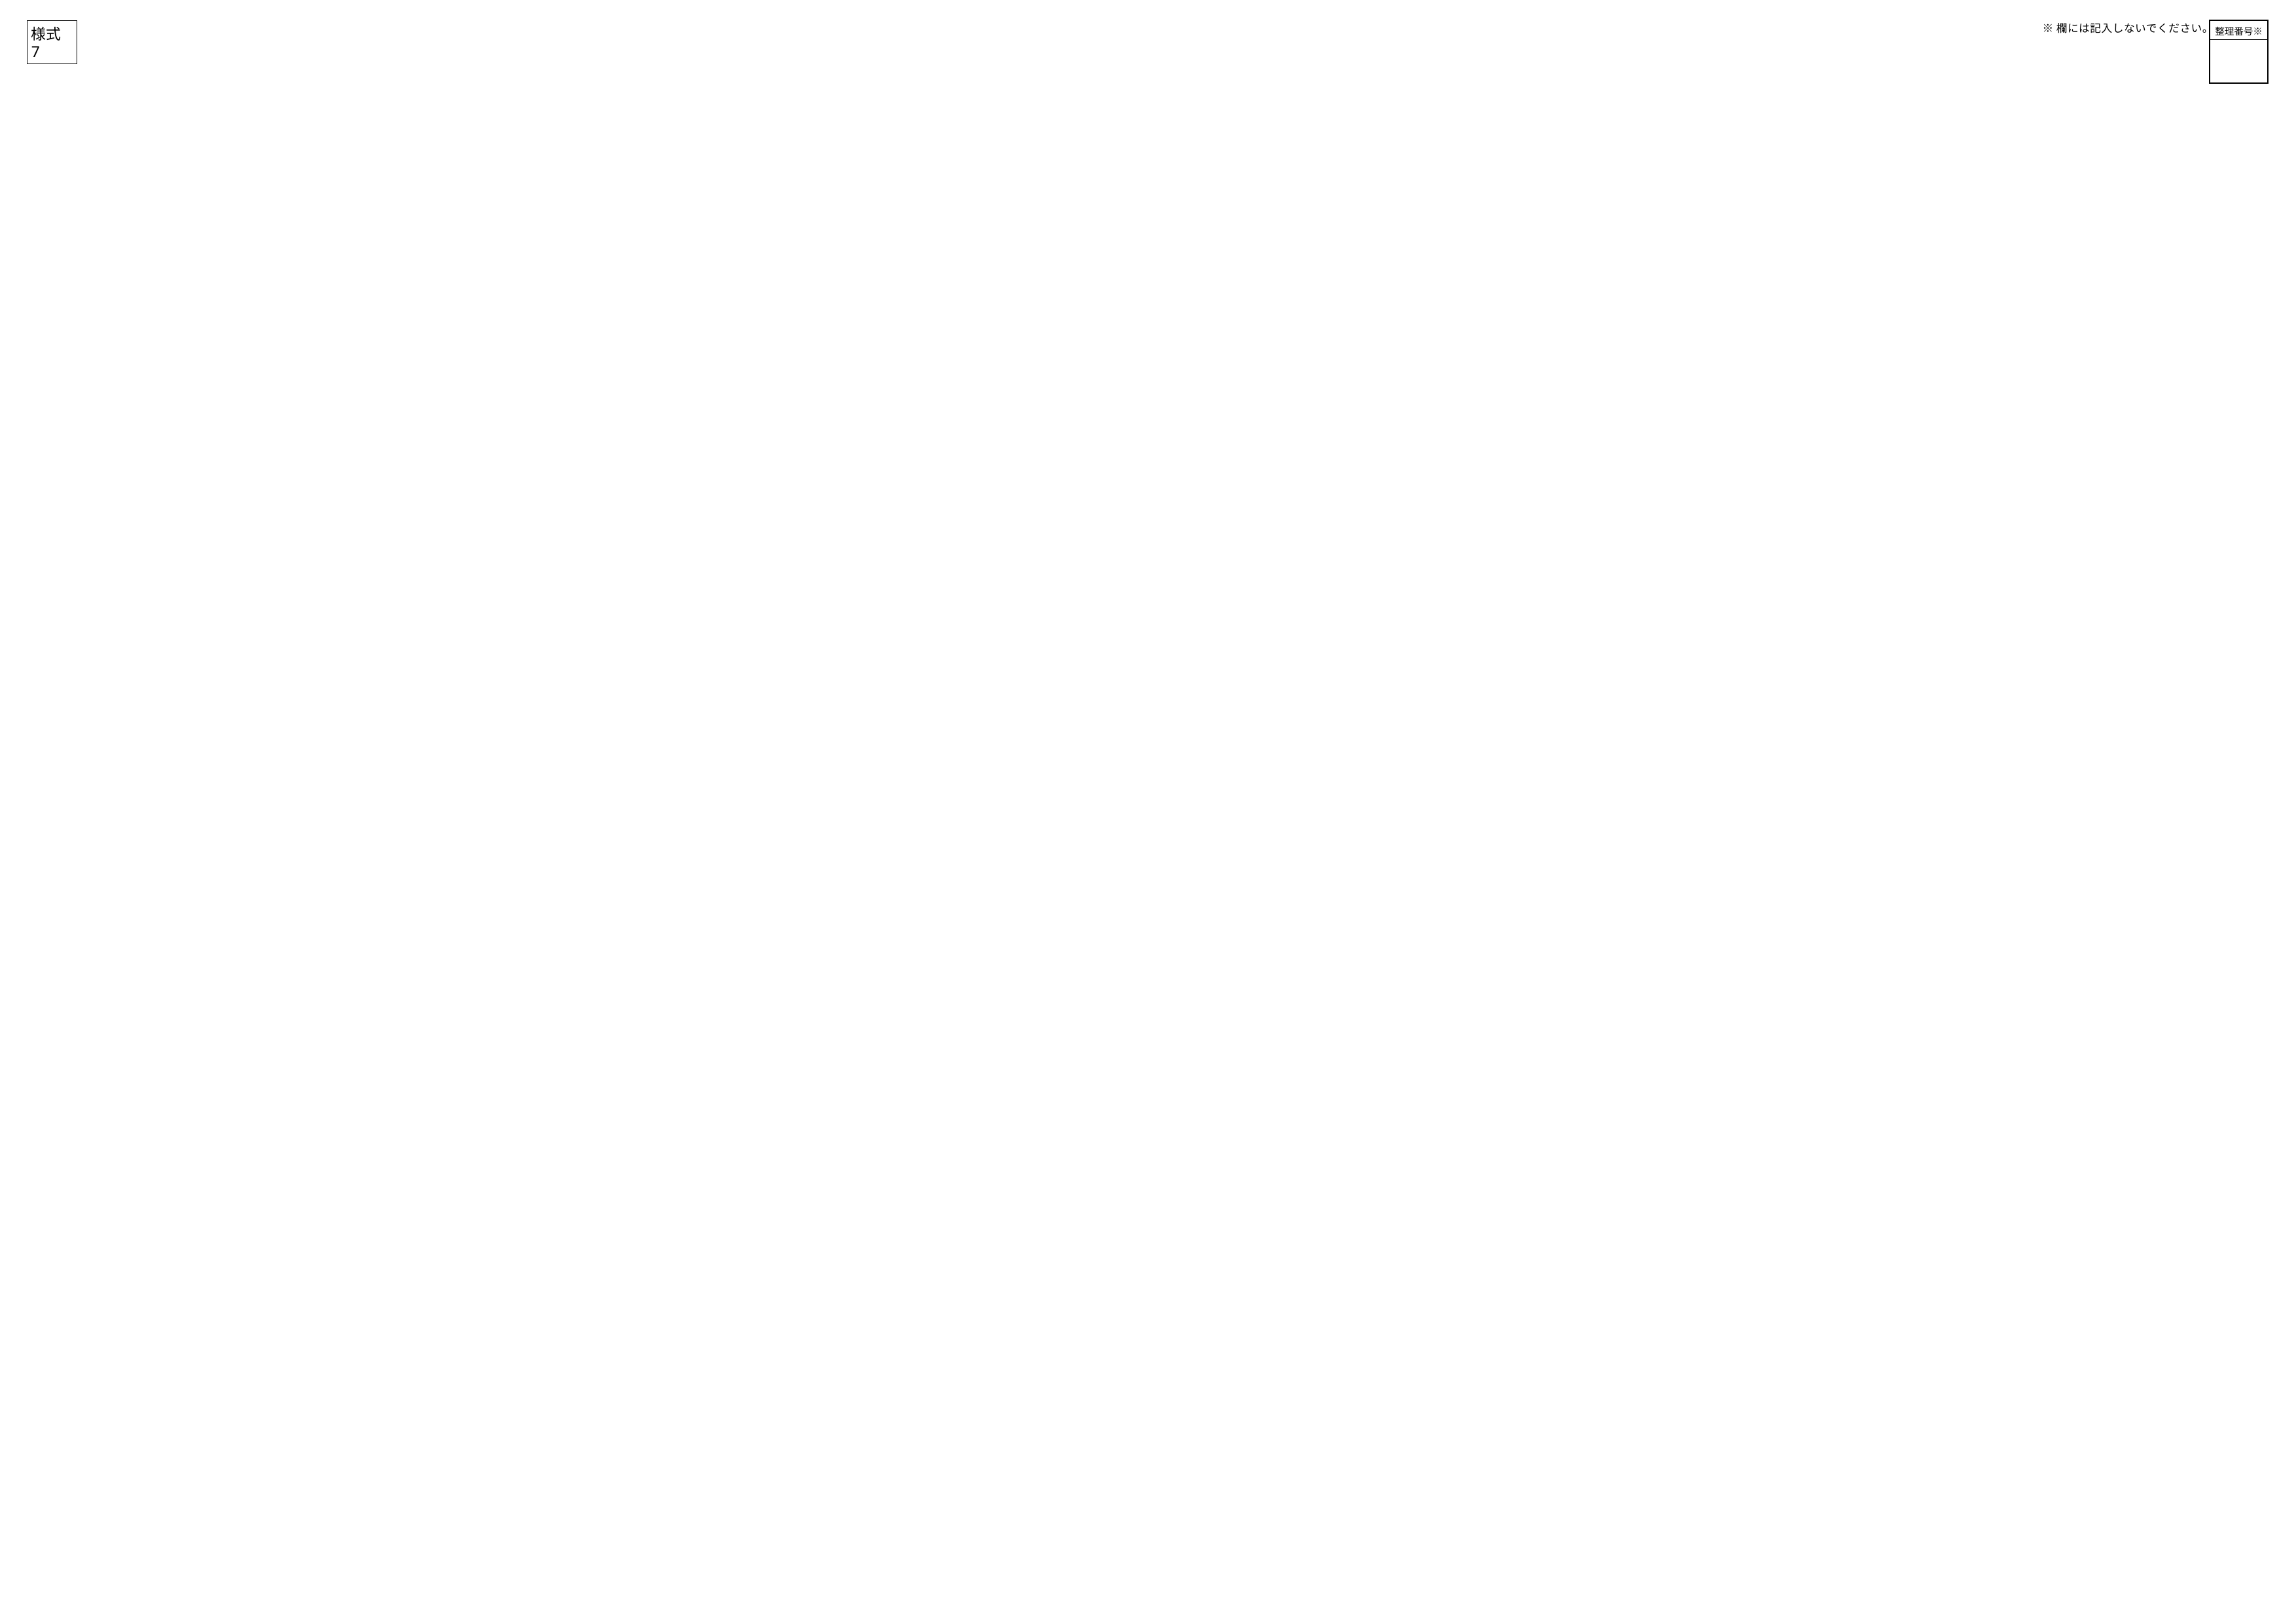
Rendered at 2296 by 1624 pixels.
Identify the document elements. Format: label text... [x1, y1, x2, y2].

table_header 整理番号※ [2212, 21, 2267, 39]
text_box 様式7 [27, 20, 77, 64]
table_cell [2210, 40, 2267, 82]
text_box ※欄には記入しないでください。 [2032, 16, 2212, 41]
